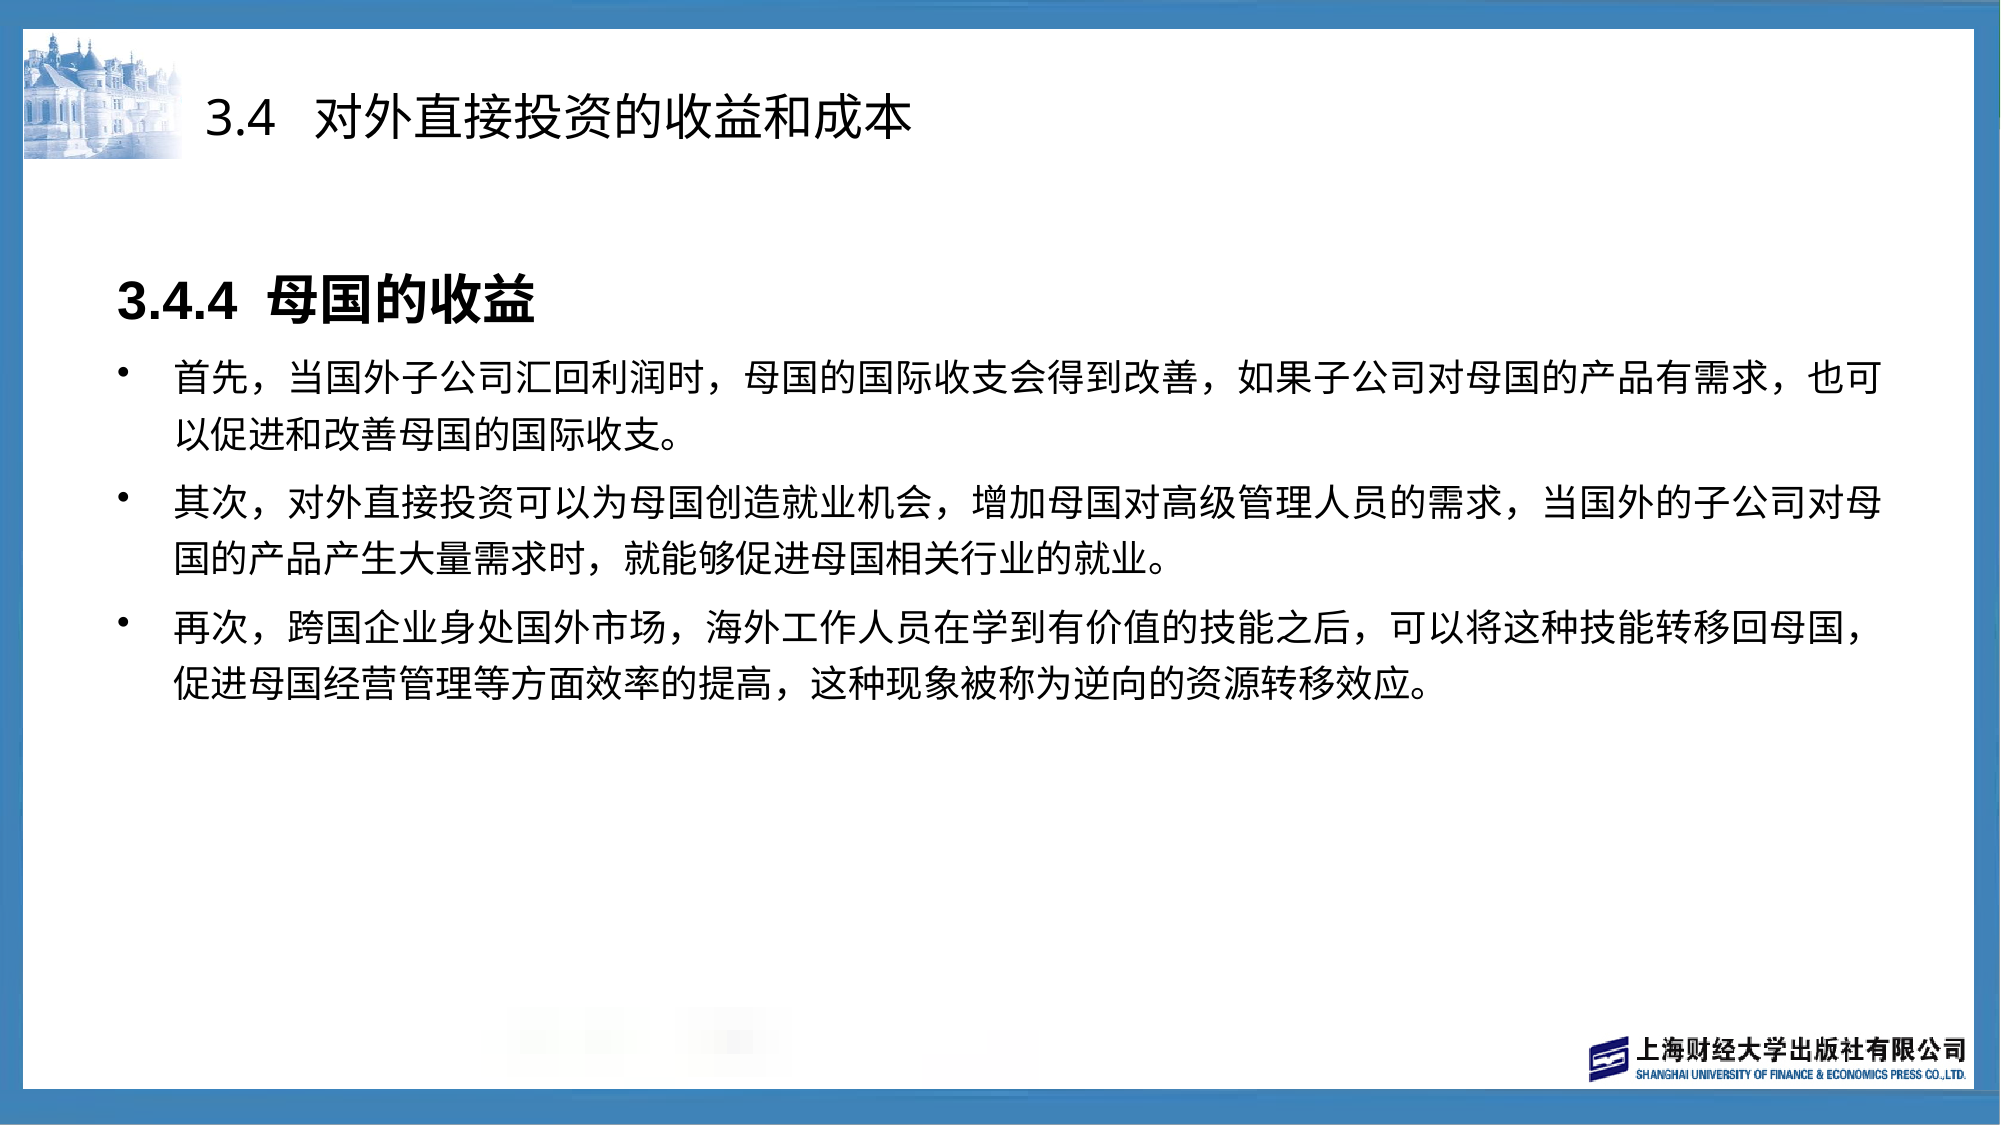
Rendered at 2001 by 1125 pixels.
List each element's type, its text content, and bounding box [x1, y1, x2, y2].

picture [0, 0, 2001, 1125]
title 3.4 对外直接投资的收益和成本 [190, 64, 1547, 168]
list 3.4.4 母国的收益 首先，当国外子公司汇回利润时，母国的国际收支会得到改善，如果子公司对母国的产品有需求，也可以促进和改善母国的国际收支。 其次，对外直接投资可以为母国创造就业机会，增加母国对高级管理人员的需求，当国外的子公司对母国的产品产生大量需求时，就能够促进母国相关行业的就业。 再次，跨国企业身处国外市场，海外工作人员在学到有价值的技能之后，可以将这种技能转移回母国，促进母国经营管理等方面效率的提高，这种现象被称为逆向的资源转移效应。 [102, 241, 1898, 1065]
